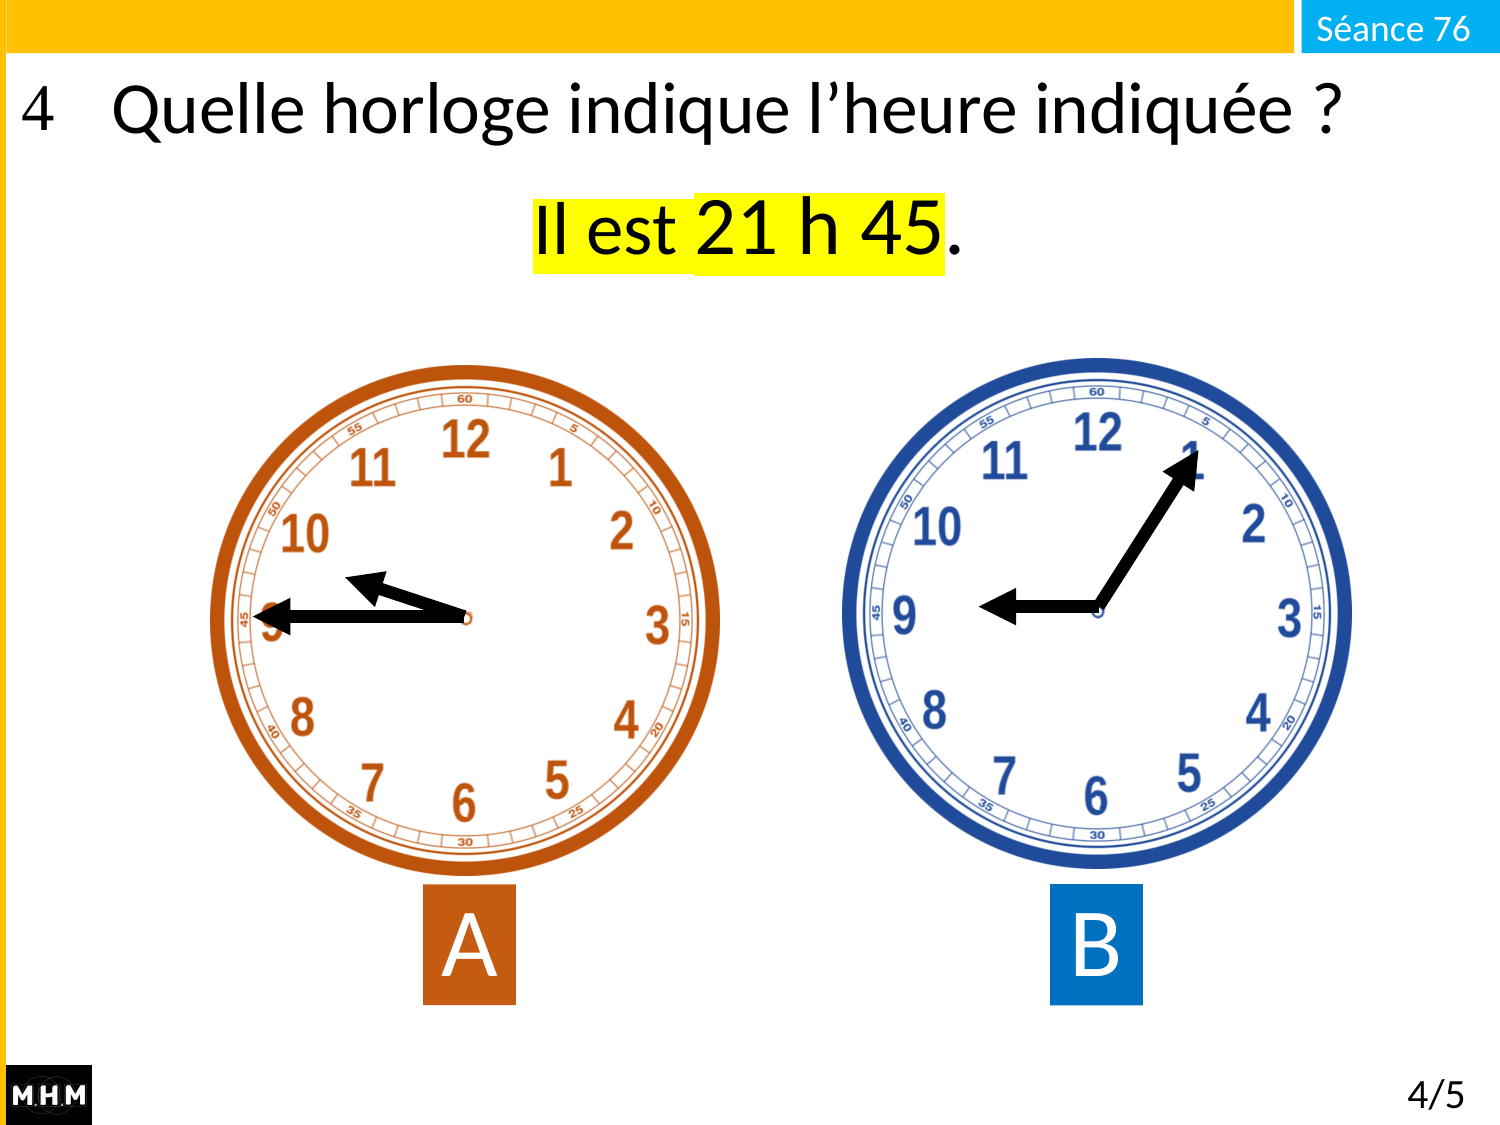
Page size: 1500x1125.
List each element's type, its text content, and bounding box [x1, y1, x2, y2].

text_box Il est 21 h 45. [518, 167, 1187, 289]
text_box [1098, 449, 1199, 607]
title Quelle horloge indique l’heure indiquée ? [96, 60, 1391, 160]
picture [6, 1065, 92, 1125]
picture [210, 365, 720, 876]
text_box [345, 577, 465, 617]
picture [841, 358, 1351, 869]
text_box B [1050, 884, 1143, 1006]
list 4/5 [1373, 1064, 1500, 1125]
text_box A [423, 884, 516, 1006]
